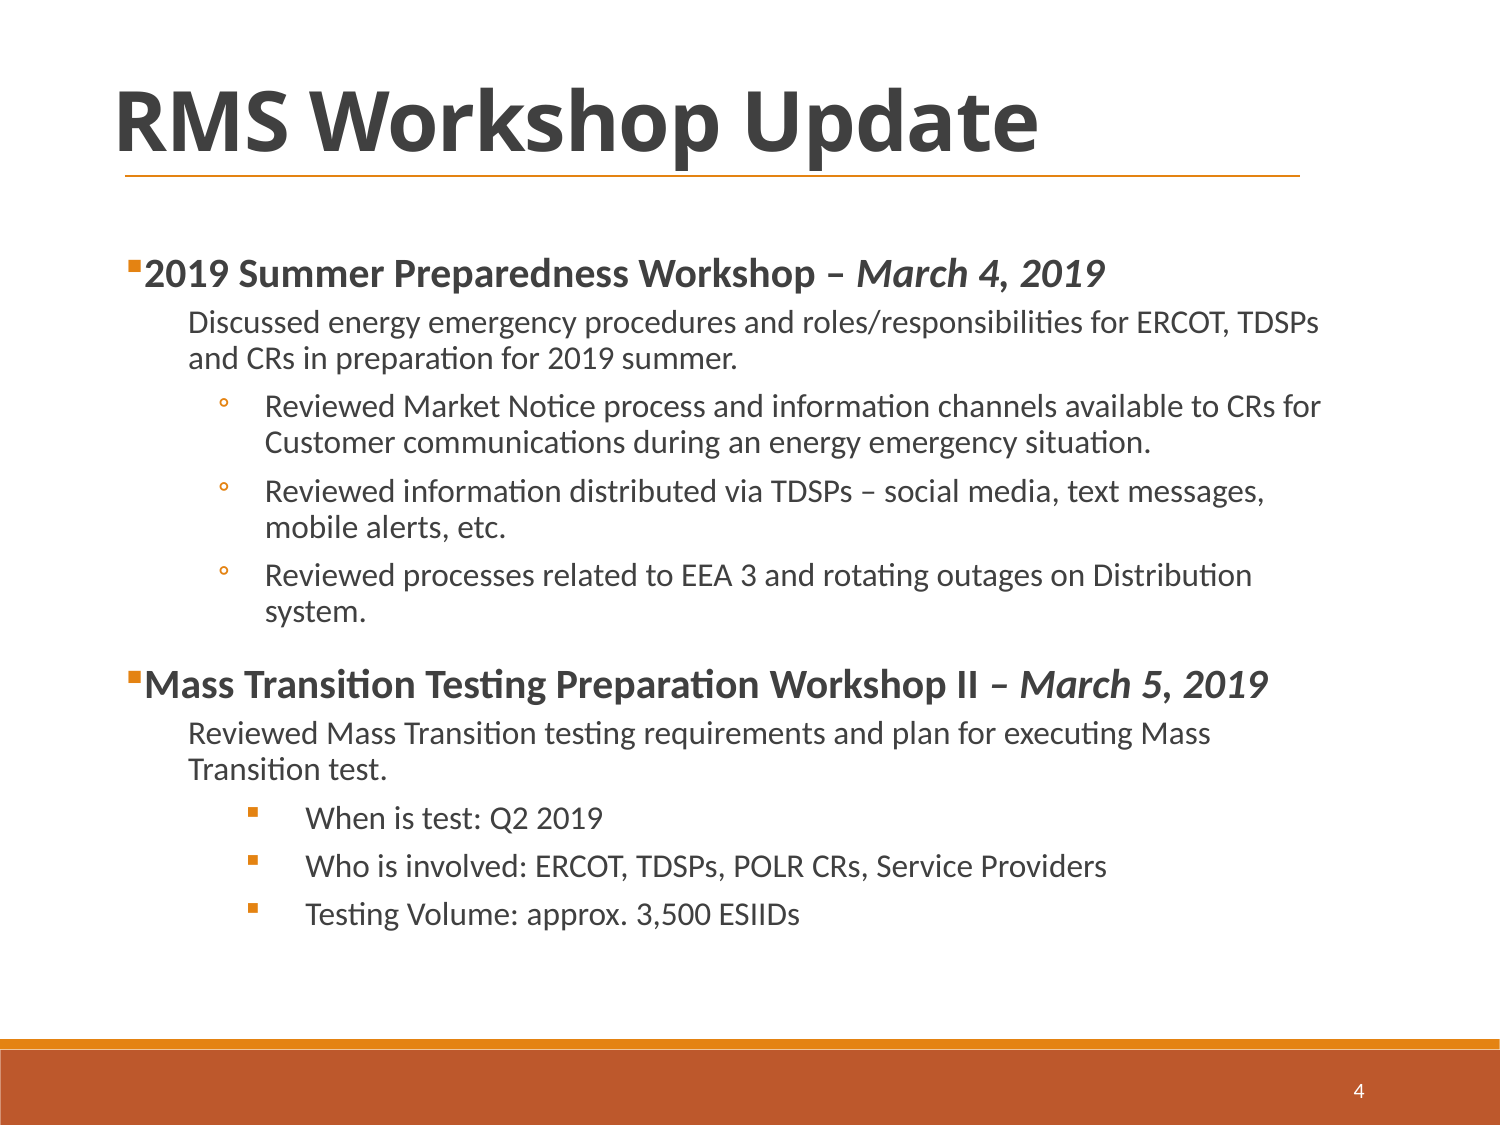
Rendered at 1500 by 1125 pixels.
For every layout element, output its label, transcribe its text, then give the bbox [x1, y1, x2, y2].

slide_number 4 [1218, 1059, 1380, 1120]
title RMS Workshop Update [97, 69, 1332, 176]
list 2019 Summer Preparedness Workshop – March 4, 2019 Discussed energy emergency procedures and roles/responsibilities for ERCOT, TDSPs and CRs in preparation for 2019 summer. Reviewed Market Notice process and information channels available to CRs for Customer communications during an energy emergency situation. Reviewed information distributed via TDSPs – social media, text messages, mobile alerts, etc. Reviewed processes related to EEA 3 and rotating outages on Distribution system. Mass Transition Testing Preparation Workshop II – March 5, 2019 Reviewed Mass Transition testing requirements and plan for executing Mass Transition test. When is test: Q2 2019 Who is involved: ERCOT, TDSPs, POLR CRs, Service Providers Testing Volume: approx. 3,500 ESIIDs [125, 187, 1338, 988]
